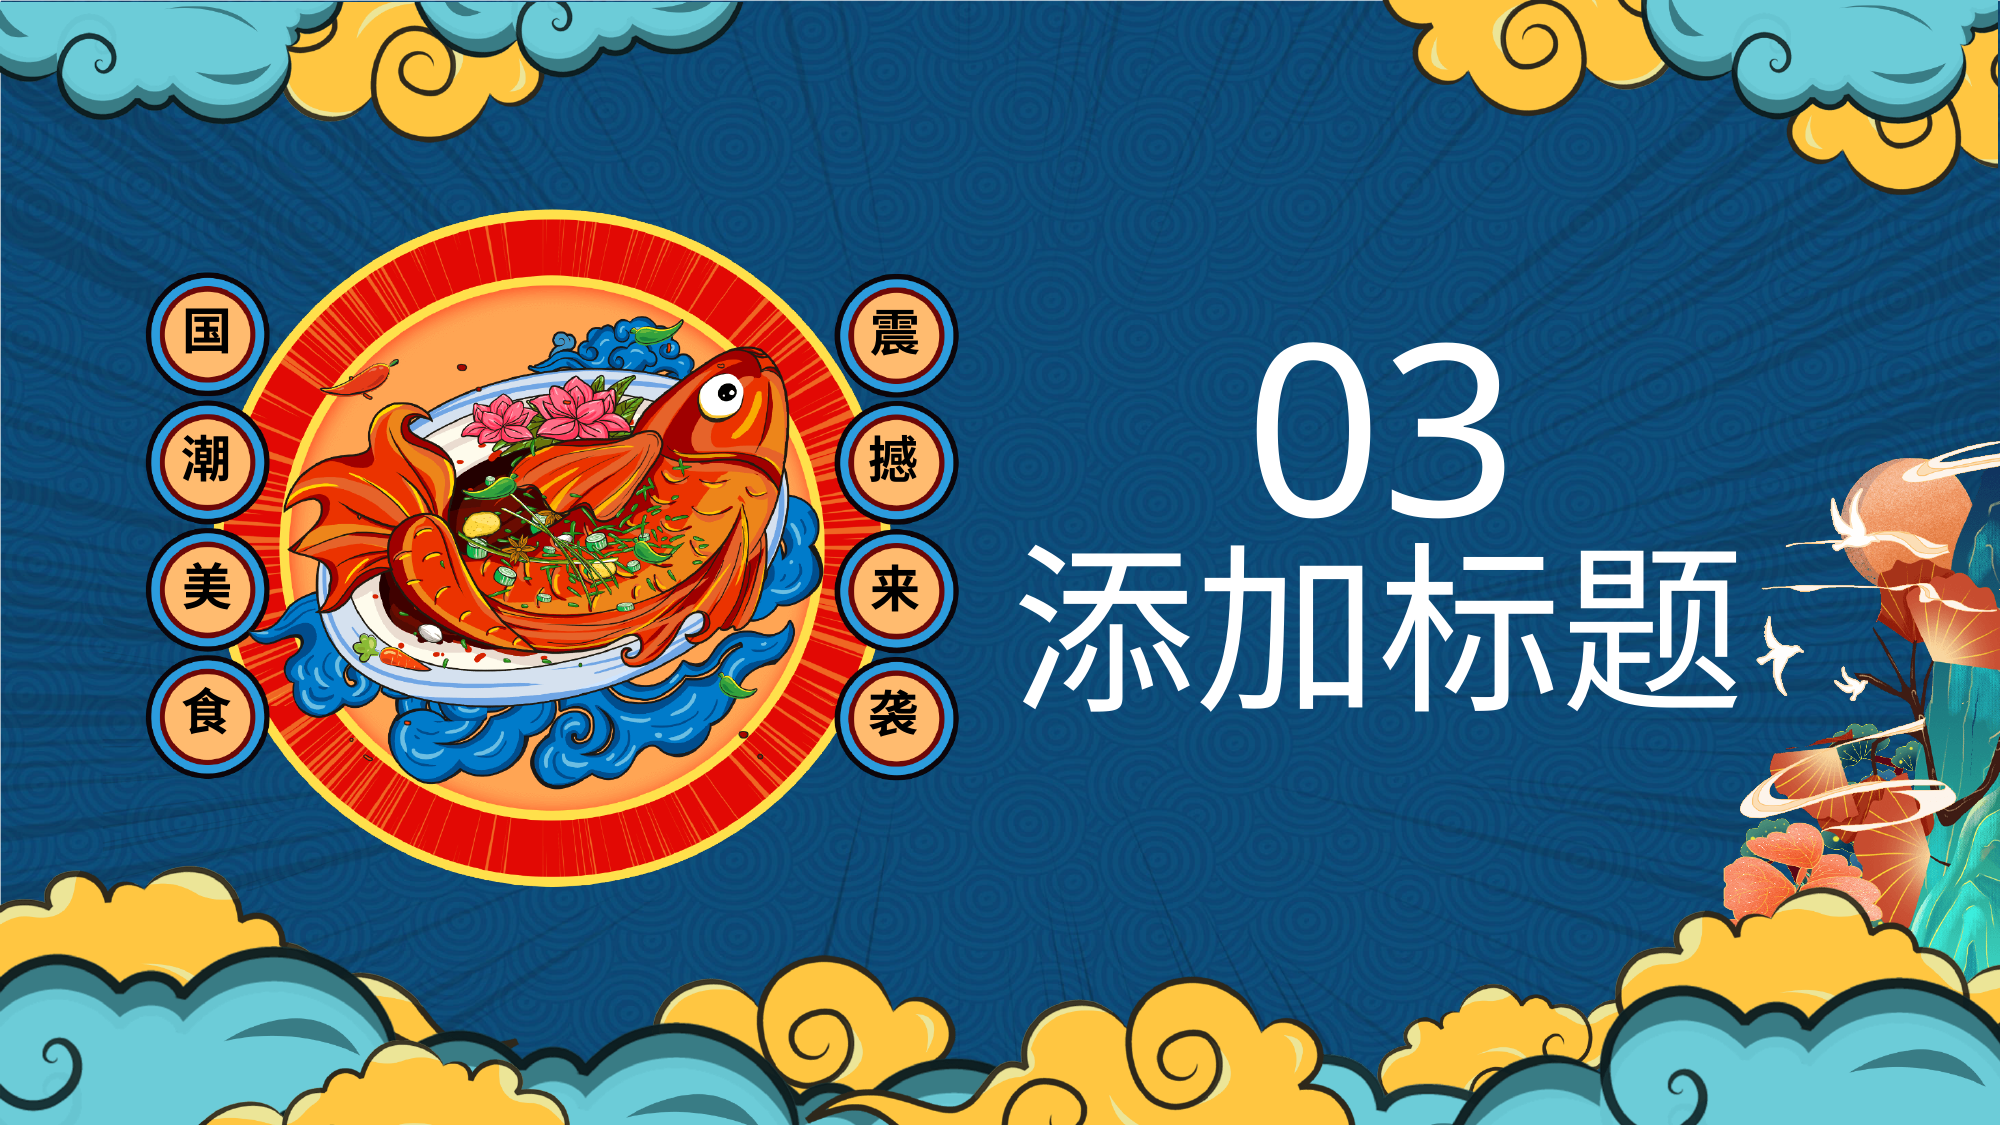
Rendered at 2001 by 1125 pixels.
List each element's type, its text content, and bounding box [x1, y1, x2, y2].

picture [0, 0, 2000, 1125]
text_box 添加标题 [1563, 506, 1723, 742]
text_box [102, 185, 1009, 836]
